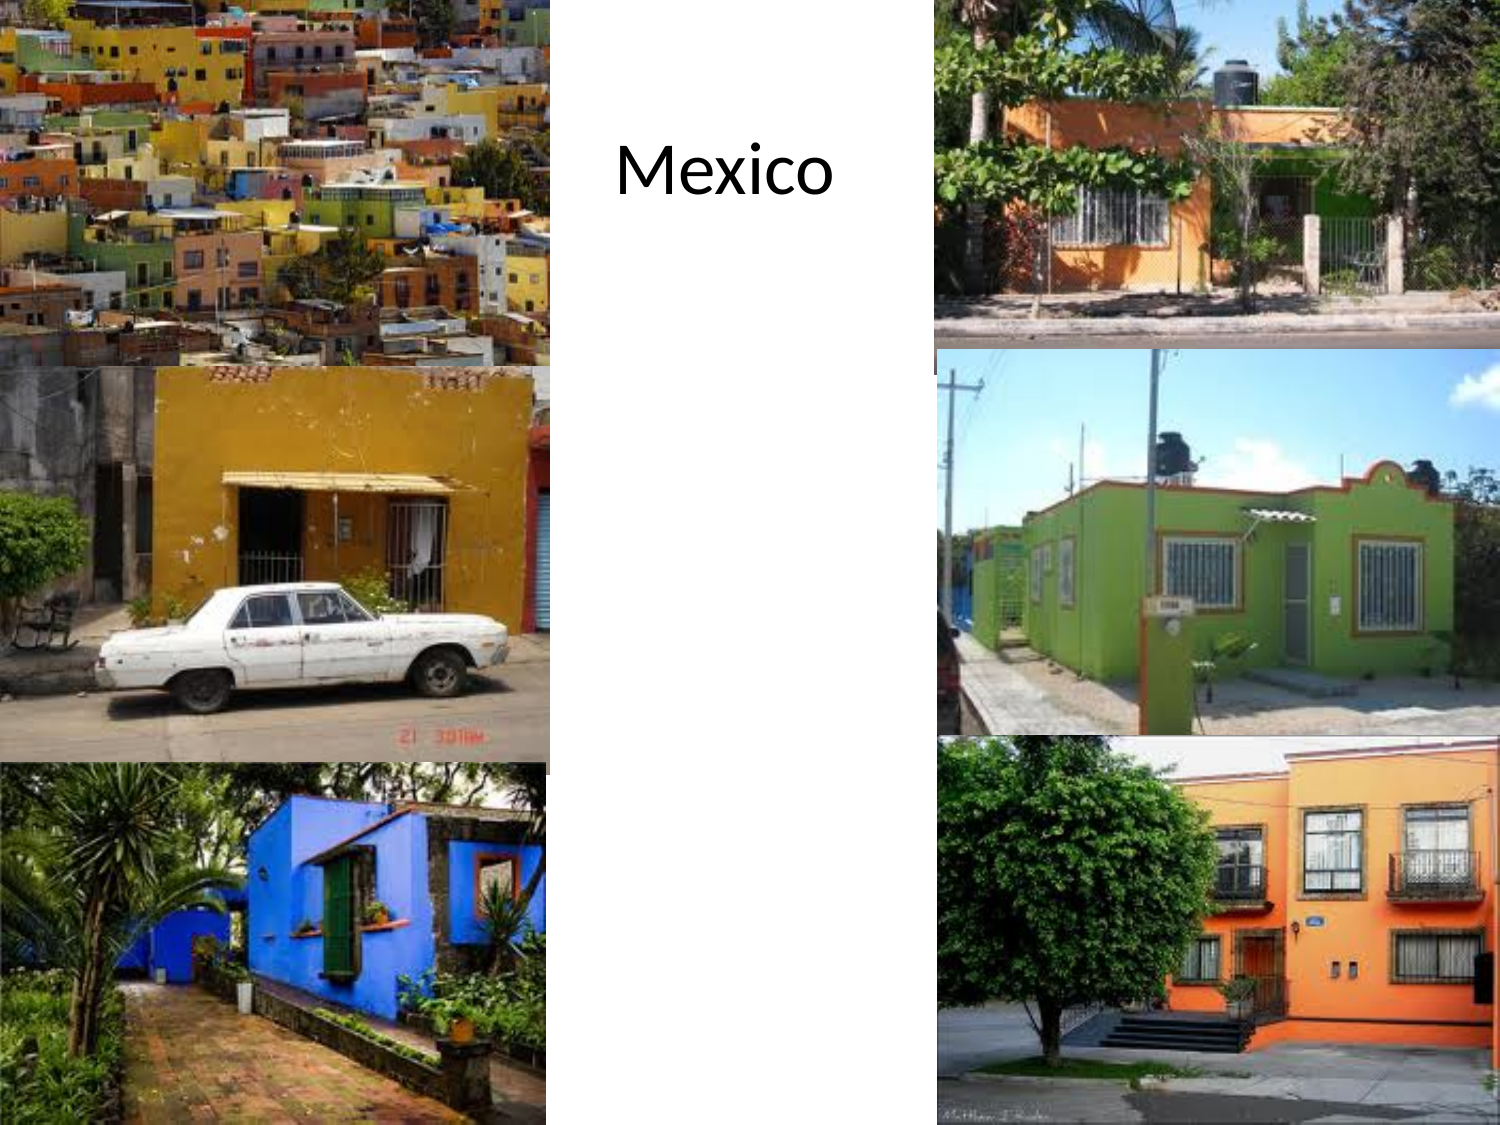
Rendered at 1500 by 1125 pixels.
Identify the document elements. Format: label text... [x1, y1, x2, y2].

text_box Mexico [600, 112, 875, 218]
picture [934, 0, 1500, 1125]
picture [0, 0, 551, 1125]
